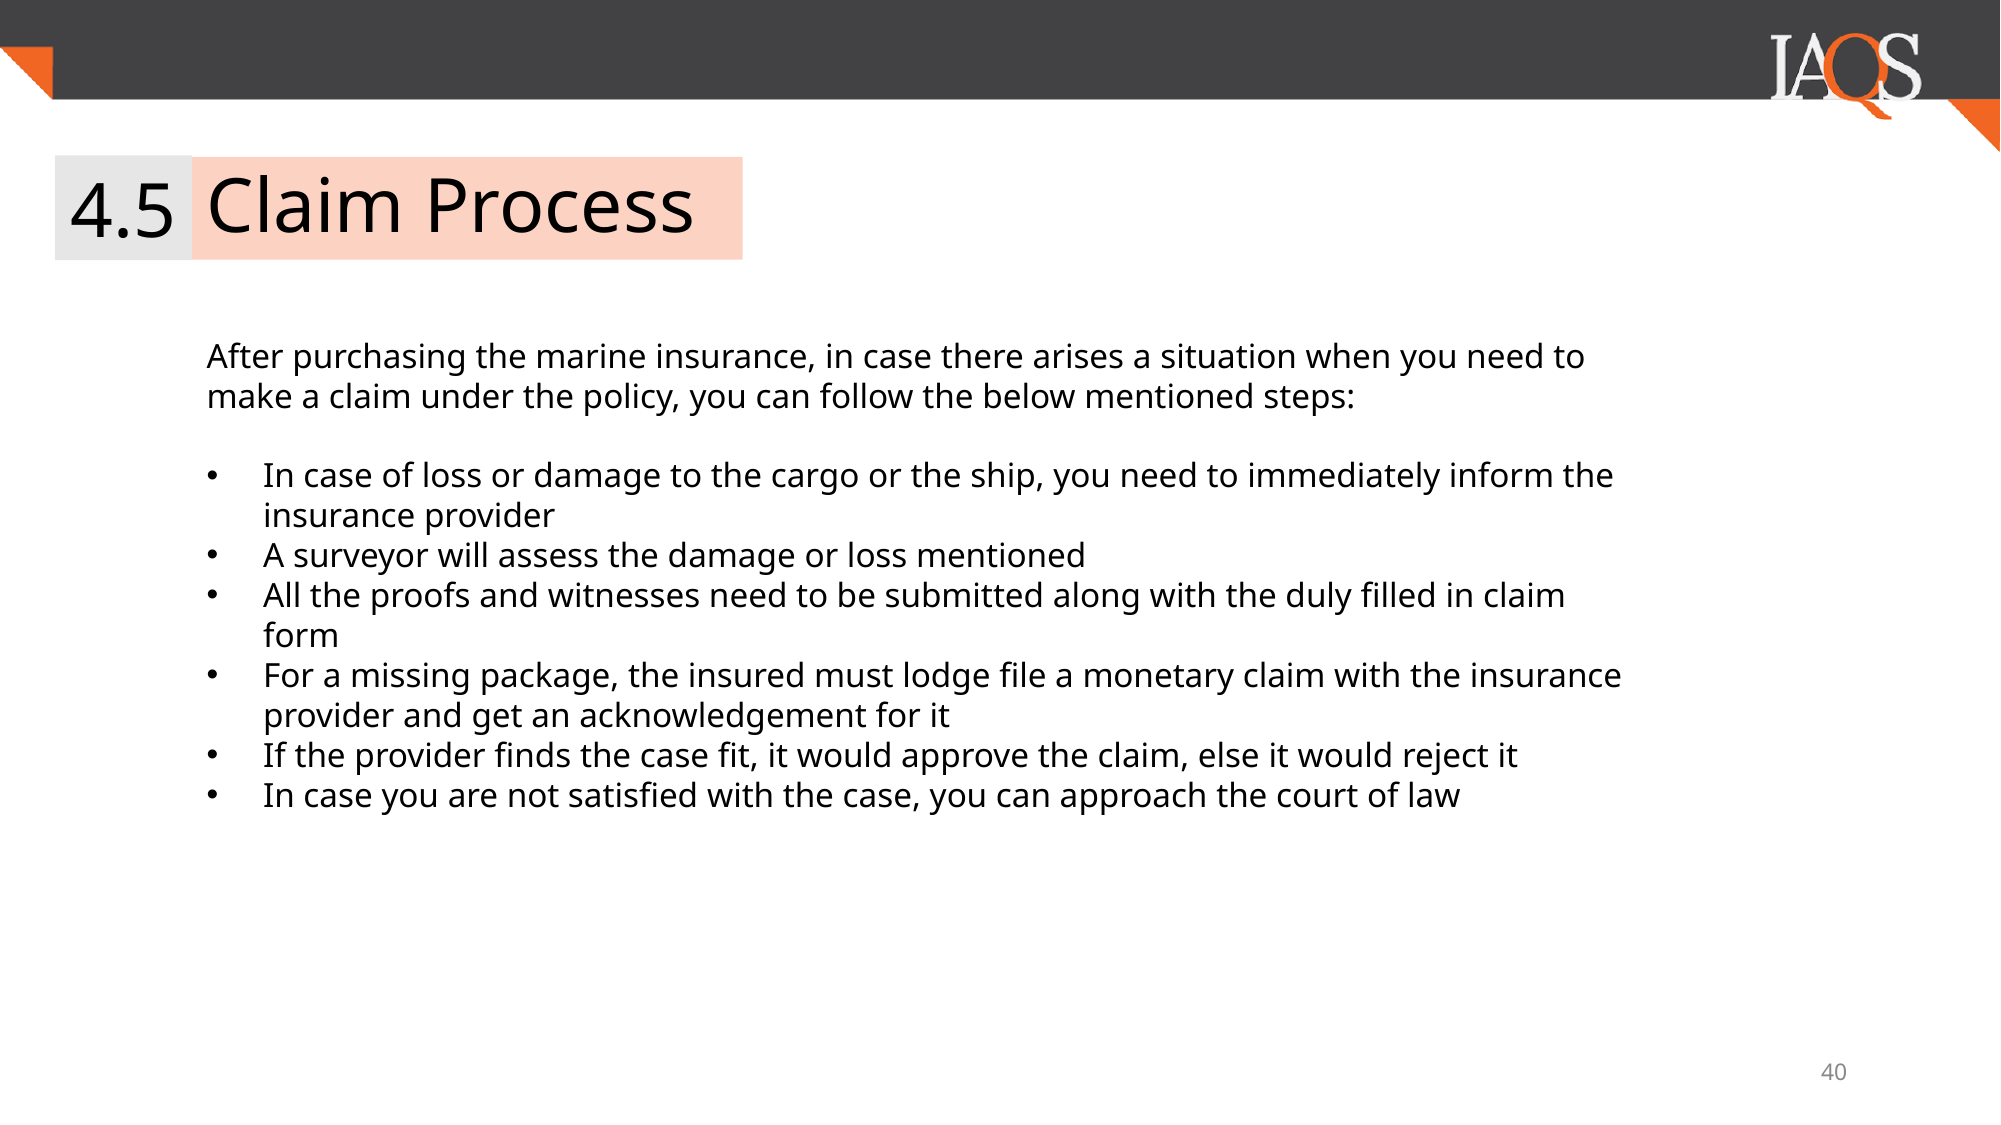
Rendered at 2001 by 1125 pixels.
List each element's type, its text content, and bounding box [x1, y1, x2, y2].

text_box After purchasing the marine insurance, in case there arises a situation when you need to make a claim under the policy, you can follow the below mentioned steps: In case of loss or damage to the cargo or the ship, you need to immediately inform the insurance provider A surveyor will assess the damage or loss mentioned All the proofs and witnesses need to be submitted along with the duly filled in claim form For a missing package, the insured must lodge file a monetary claim with the insurance provider and get an acknowledgement for it If the provider finds the case fit, it would approve the claim, else it would reject it In case you are not satisfied with the case, you can approach the court of law [191, 327, 1660, 822]
title Claim Process [192, 156, 743, 260]
slide_number ‹#› [1412, 1042, 1863, 1103]
text_box 4.5 [55, 155, 192, 261]
picture [0, 0, 2000, 152]
